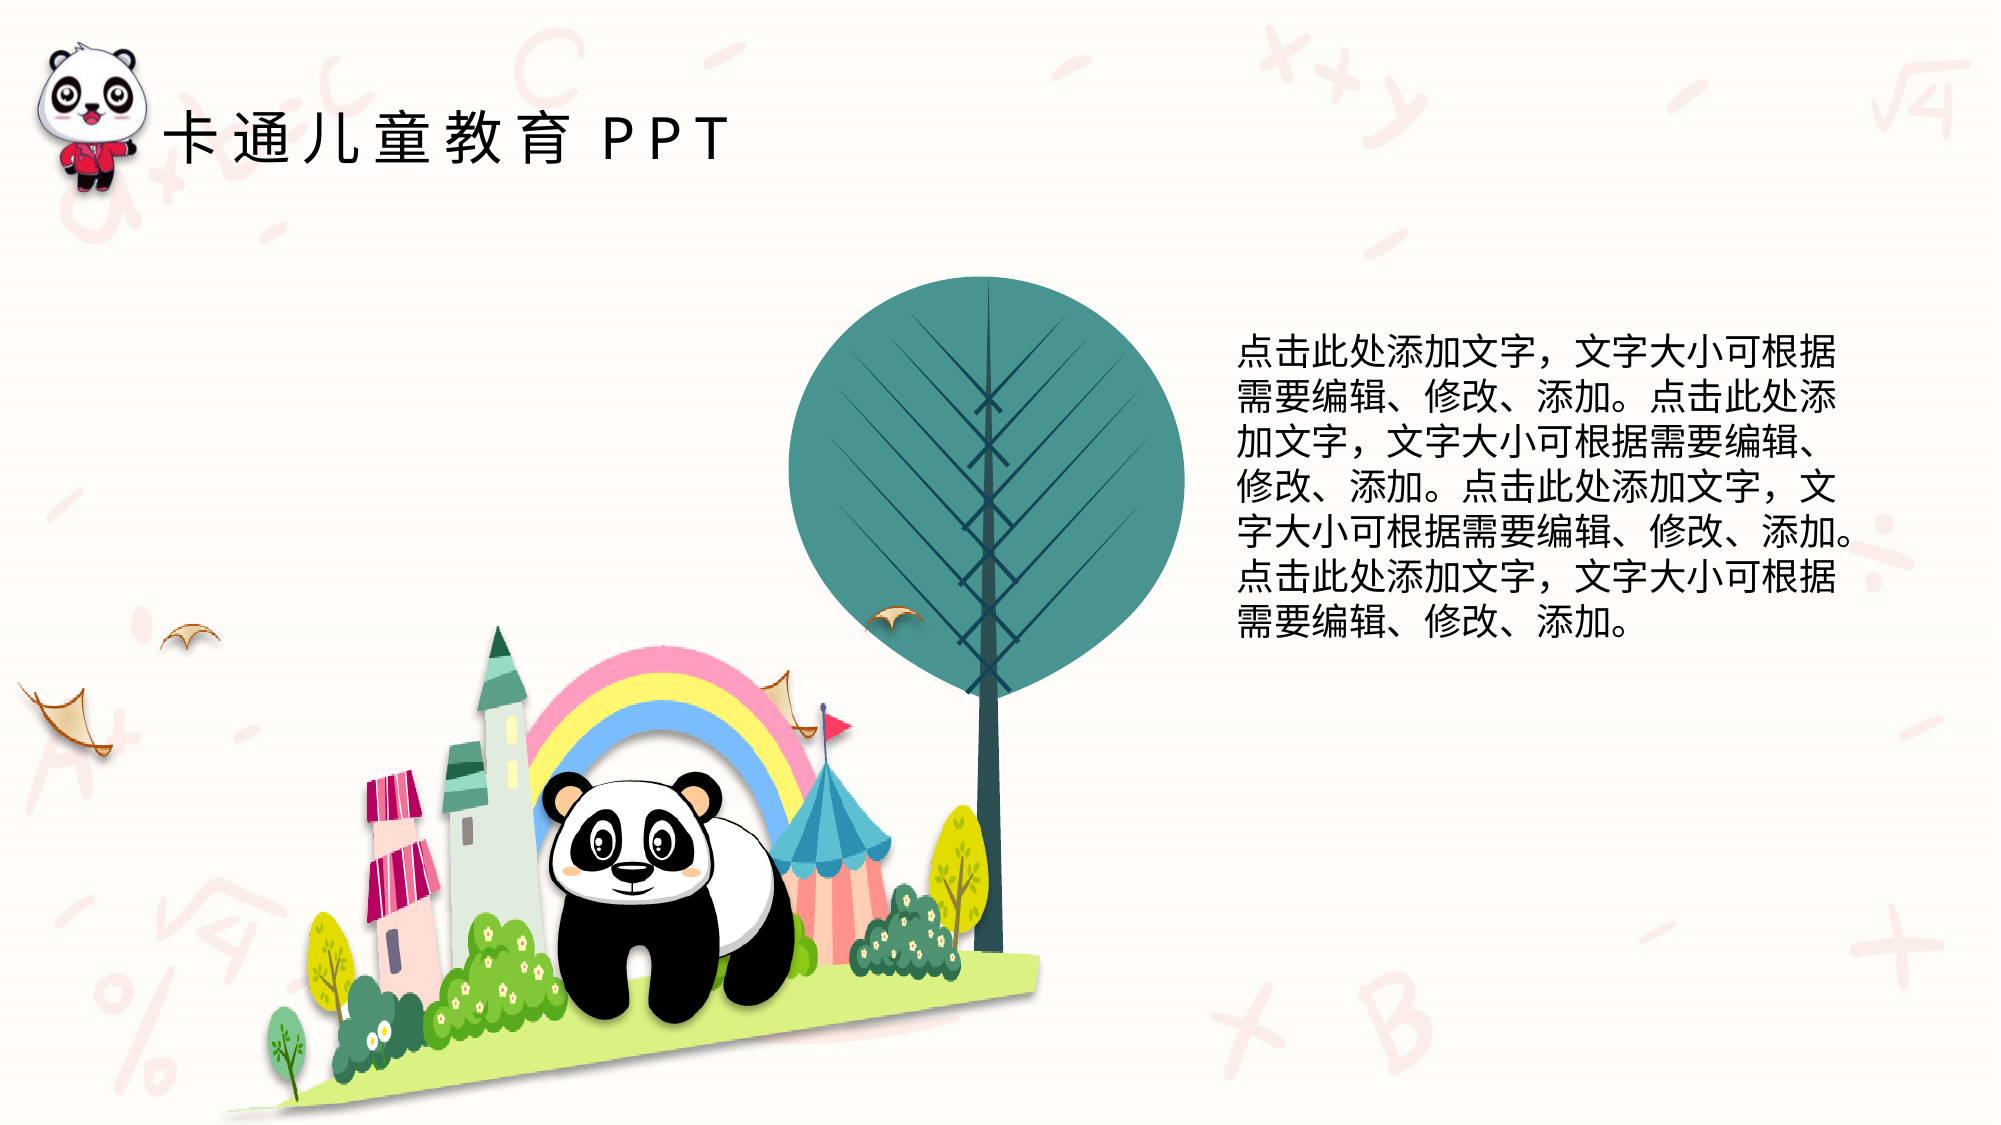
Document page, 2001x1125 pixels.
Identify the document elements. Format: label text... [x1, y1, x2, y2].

picture [18, 596, 1058, 1125]
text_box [791, 273, 1182, 971]
text_box 卡通儿童教育PPT [153, 94, 759, 179]
text_box 点击此处添加文字，文字大小可根据需要编辑、修改、添加。点击此处添加文字，文字大小可根据需要编辑、修改、添加。点击此处添加文字，文字大小可根据需要编辑、修改、添加。点击此处添加文字，文字大小可根据需要编辑、修改、添加。 [1222, 320, 1883, 650]
picture [33, 31, 153, 196]
